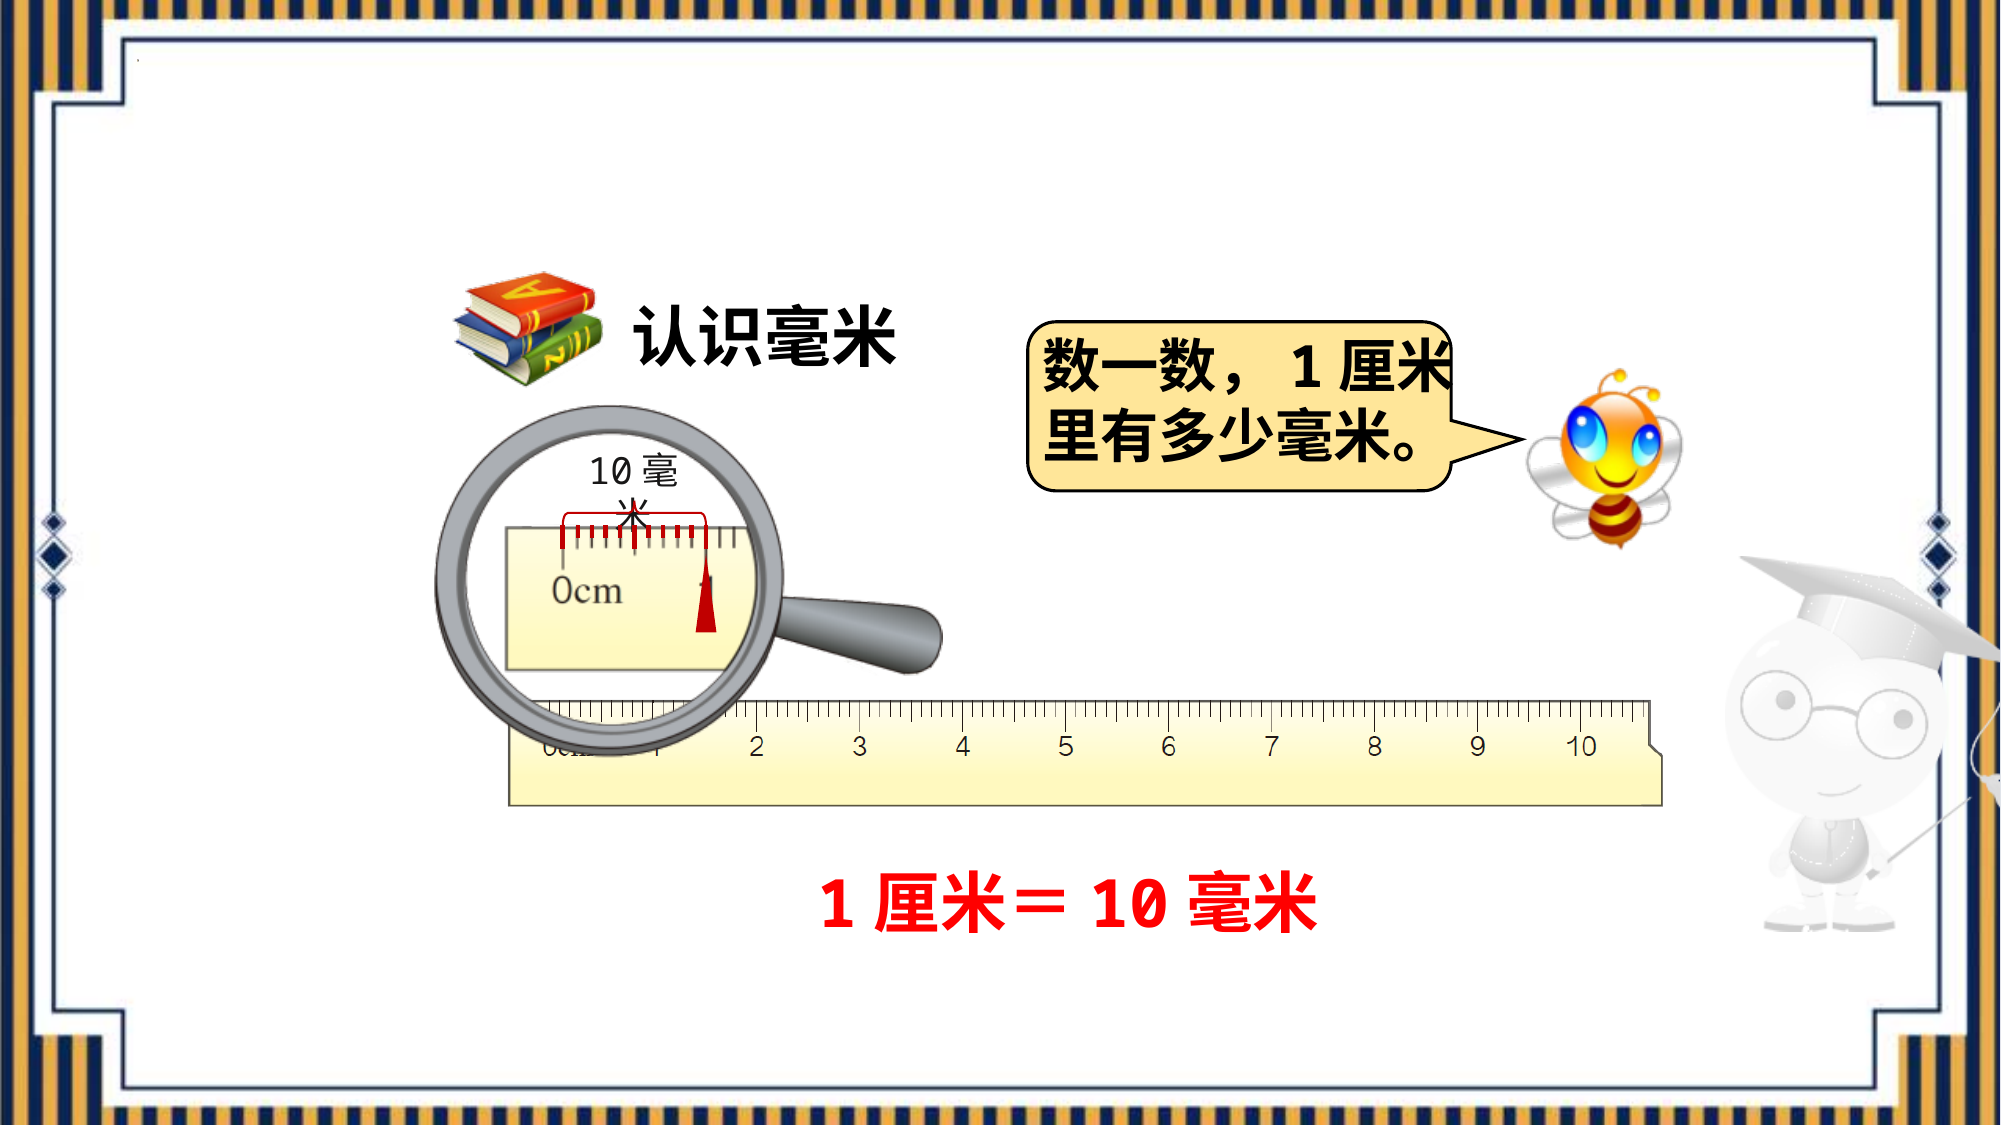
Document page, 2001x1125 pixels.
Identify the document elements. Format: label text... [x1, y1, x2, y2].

text_box 1厘米＝10毫米 [803, 853, 1507, 949]
picture [0, 0, 2001, 1125]
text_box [1027, 321, 1477, 491]
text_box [439, 253, 969, 391]
